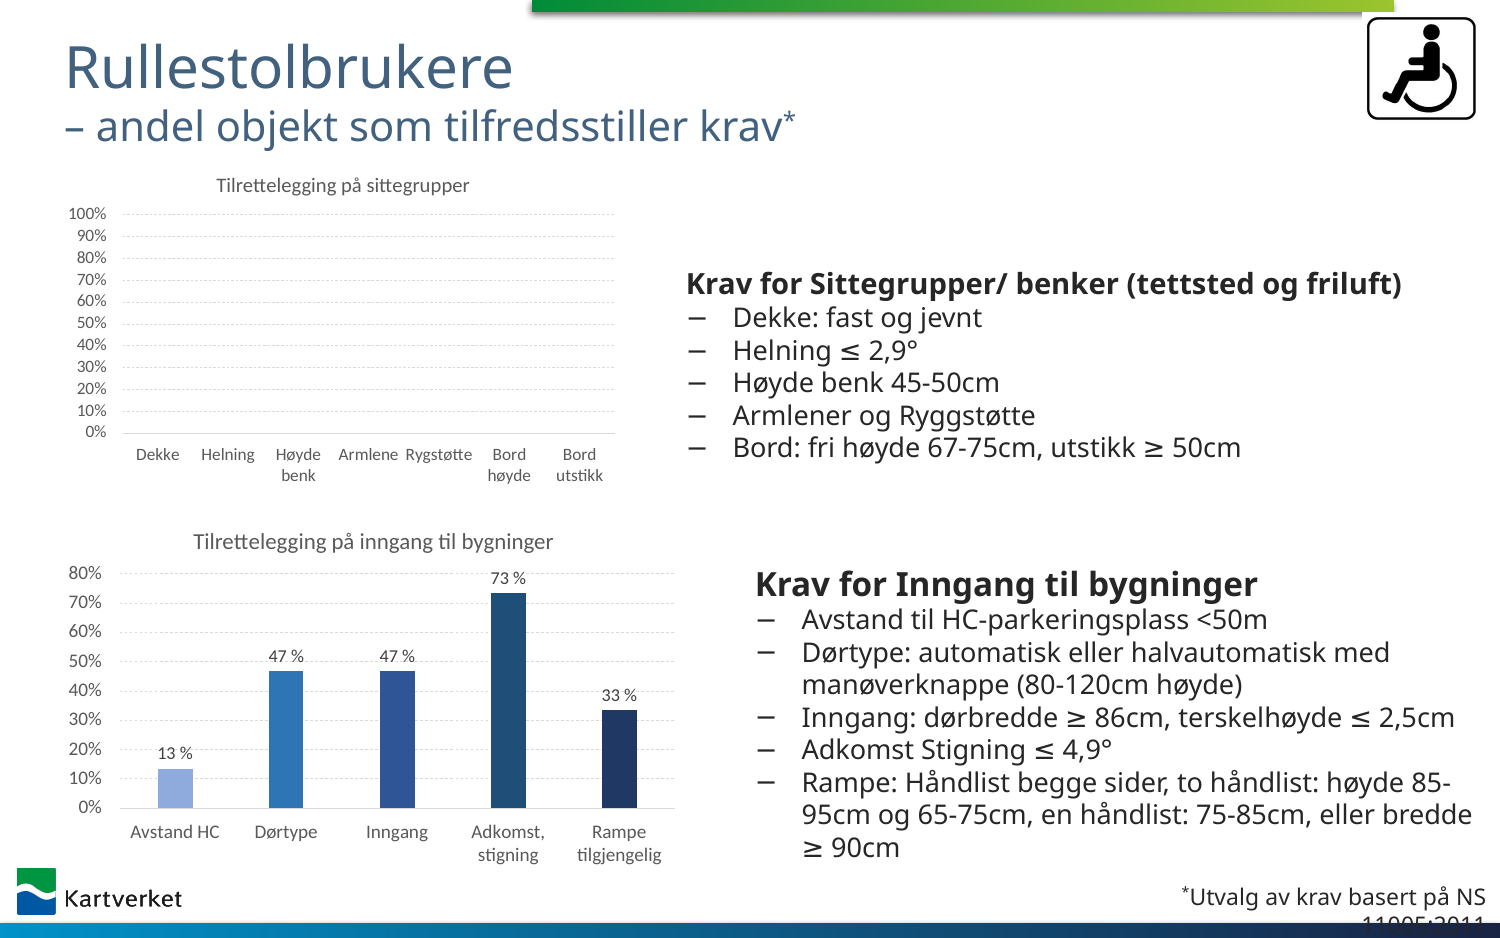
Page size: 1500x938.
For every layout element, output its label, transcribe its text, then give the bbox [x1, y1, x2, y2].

text_box Krav for Inngang til bygninger Avstand til HC-parkeringsplass <50m Dørtype: automatisk eller halvautomatisk med manøverknappe (80-120cm høyde) Inngang: dørbredde ≥ 86cm, terskelhøyde ≤ 2,5cm Adkomst Stigning ≤ 4,9° Rampe: Håndlist begge sider, to håndlist: høyde 85-95cm og 65-75cm, en håndlist: 75-85cm, eller bredde ≥ 90cm [740, 555, 1491, 870]
text_box Rullestolbrukere – andel objekt som tilfredsstiller krav* [49, 25, 1431, 158]
text_box Krav for Sittegrupper/ benker (tettsted og friluft) Dekke: fast og jevnt Helning ≤ 2,9° Høyde benk 45-50cm Armlener og Ryggstøtte Bord: fri høyde 67-75cm, utstikk ≥ 50cm [670, 258, 1418, 471]
picture [62, 166, 625, 492]
text_box *Utvalg av krav basert på NS 11005:2011 [1068, 873, 1500, 938]
picture [62, 520, 686, 874]
picture [1362, 12, 1481, 126]
